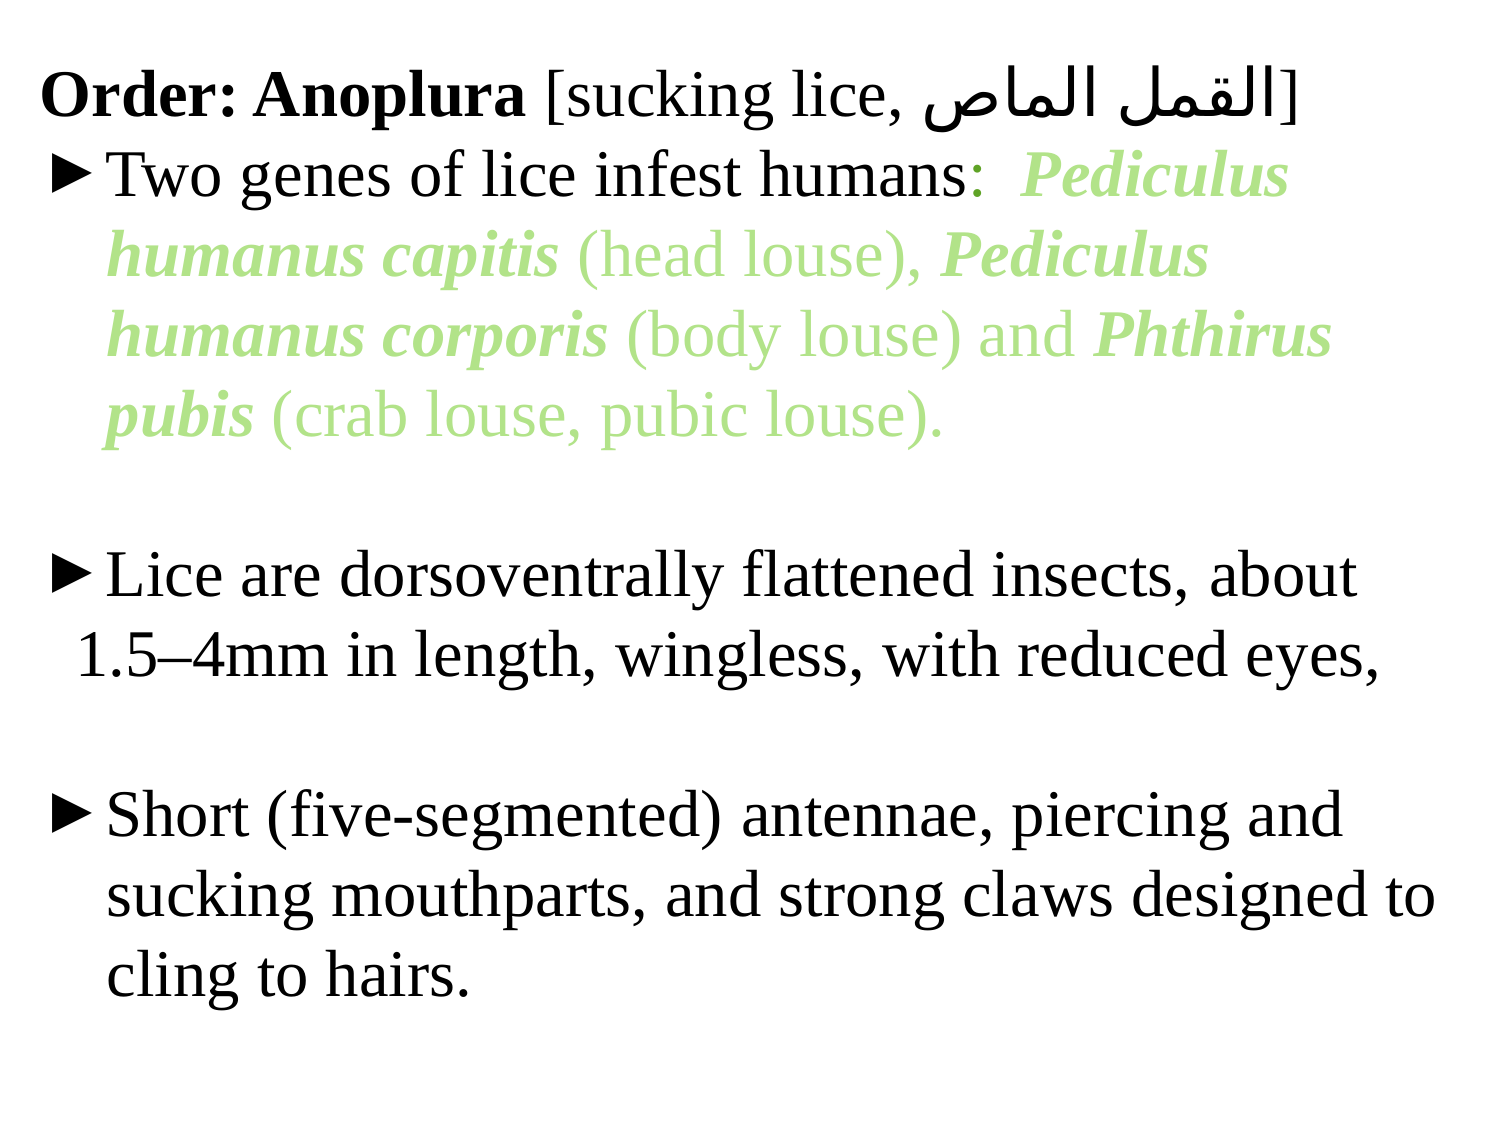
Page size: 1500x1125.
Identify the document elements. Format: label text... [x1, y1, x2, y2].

text_box Order: Anoplura [sucking lice, القمل الماص] Two genes of lice infest humans: Pediculus humanus capitis (head louse), Pediculus humanus corporis (body louse) and Phthirus pubis (crab louse, pubic louse). Lice are dorsoventrally flattened insects, about 1.5–4mm in length, wingless, with reduced eyes, Short (five-segmented) antennae, piercing and sucking mouthparts, and strong claws designed to cling to hairs. [24, 42, 1475, 1017]
